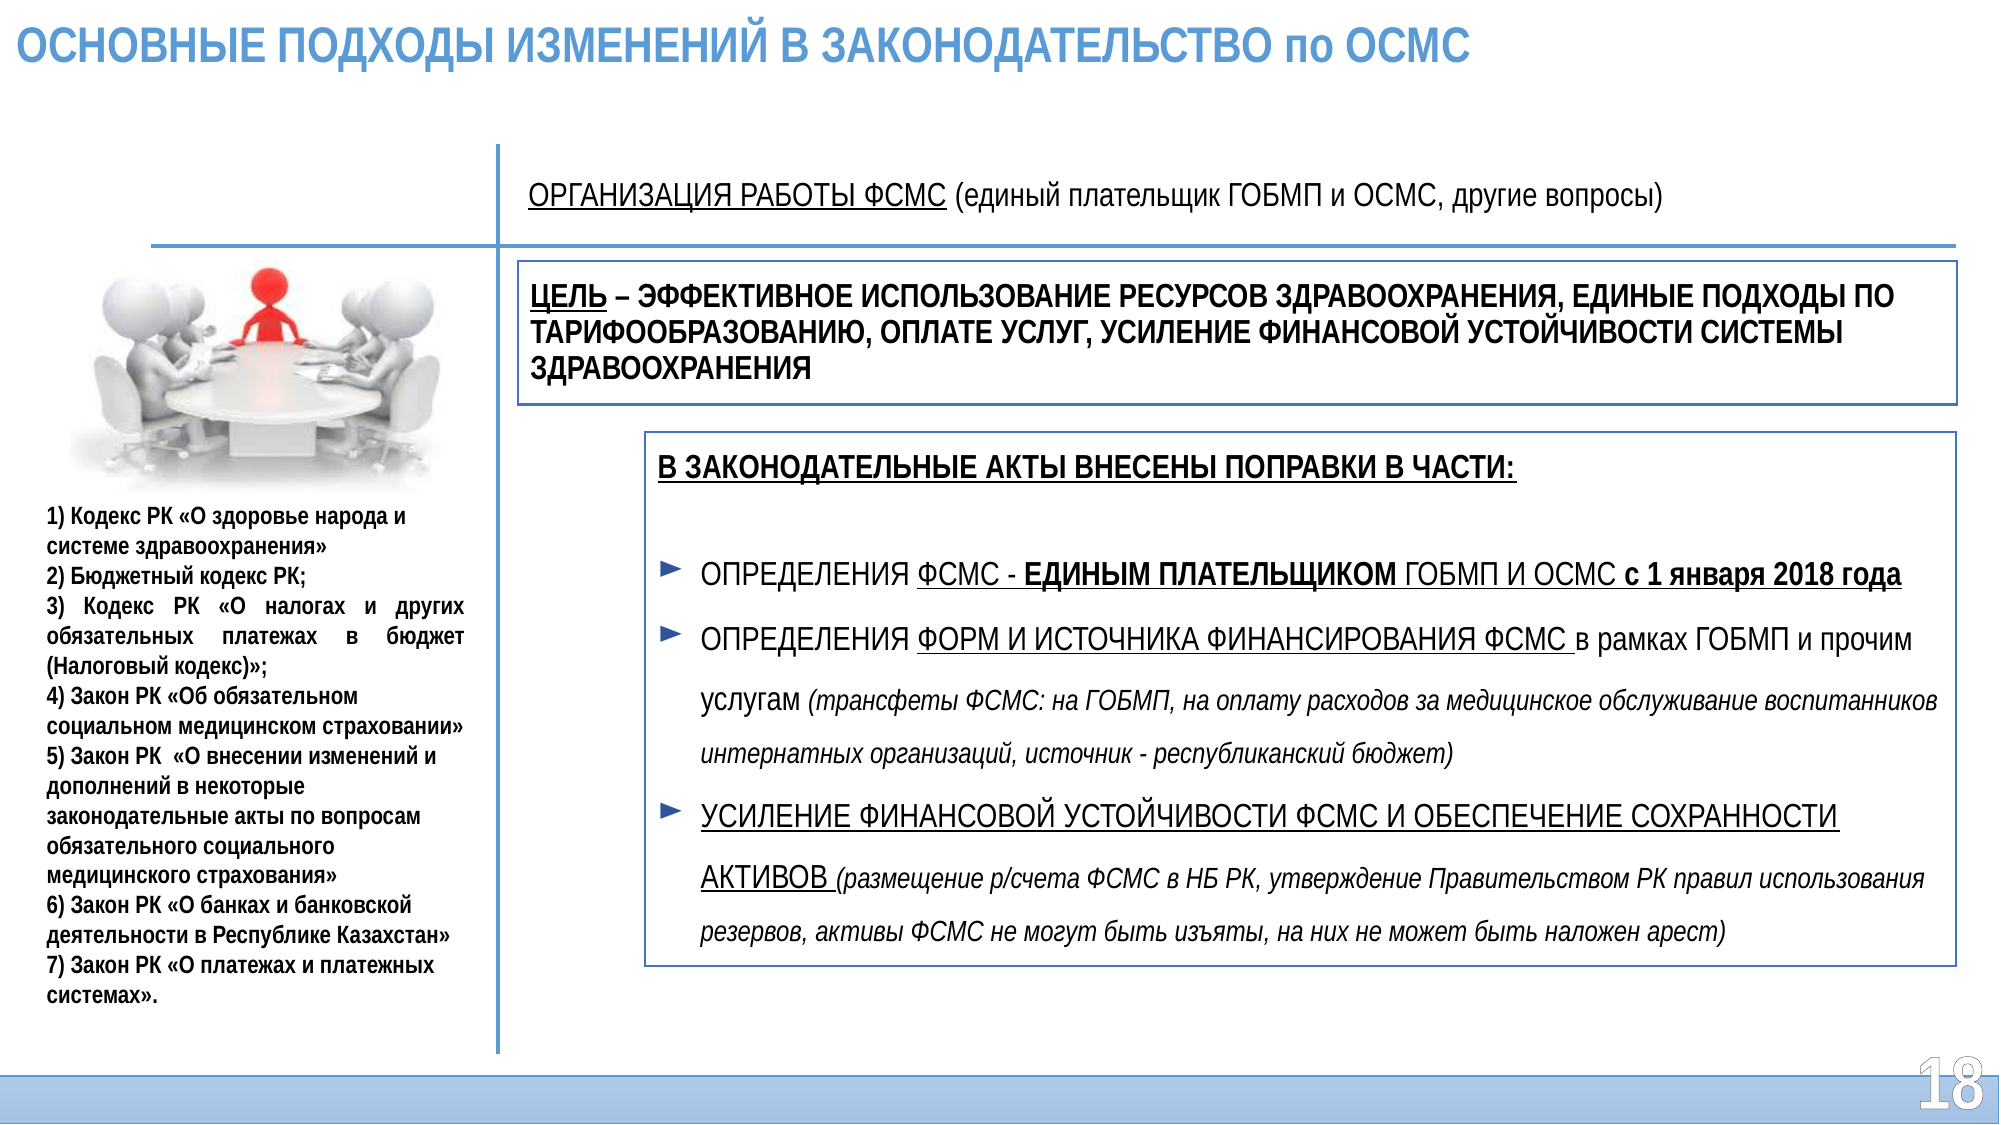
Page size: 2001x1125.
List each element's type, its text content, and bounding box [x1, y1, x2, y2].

text_box ОРГАНИЗАЦИЯ РАБОТЫ ФСМС (единый плательщик ГОБМП и ОСМС, другие вопросы) [513, 170, 1915, 221]
picture [70, 260, 442, 495]
text_box ЦЕЛЬ – ЭФФЕКТИВНОЕ ИСПОЛЬЗОВАНИЕ РЕСУРСОВ ЗДРАВООХРАНЕНИЯ, ЕДИНЫЕ ПОДХОДЫ ПО ТАРИФООБРАЗОВАНИЮ, ОПЛАТЕ УСЛУГ, УСИЛЕНИЕ ФИНАНСОВОЙ УСТОЙЧИВОСТИ СИСТЕМЫ ЗДРАВООХРАНЕНИЯ [517, 260, 1958, 406]
text_box ОСНОВНЫЕ ПОДХОДЫ ИЗМЕНЕНИЙ В ЗАКОНОДАТЕЛЬСТВО по ОСМС [1, 5, 1826, 80]
slide_number 18 [1868, 1048, 2000, 1109]
text_box В ЗАКОНОДАТЕЛЬНЫЕ АКТЫ ВНЕСЕНЫ ПОПРАВКИ В ЧАСТИ: ОПРЕДЕЛЕНИЯ ФСМС - ЕДИНЫМ ПЛАТЕЛЬЩИКОМ ГОБМП И ОСМС с 1 января 2018 года ОПРЕДЕЛЕНИЯ ФОРМ И ИСТОЧНИКА ФИНАНСИРОВАНИЯ ФСМС в рамках ГОБМП и прочим услугам (трансфеты ФСМС: на ГОБМП, на оплату расходов за медицинское обслуживание воспитанников интернатных организаций, источник - республиканский бюджет) УСИЛЕНИЕ ФИНАНСОВОЙ УСТОЙЧИВОСТИ ФСМС И ОБЕСПЕЧЕНИЕ СОХРАННОСТИ АКТИВОВ (размещение р/счета ФСМС в НБ РК, утверждение Правительством РК правил использования резервов, активы ФСМС не могут быть изъяты, на них не может быть наложен арест) [644, 431, 1957, 967]
text_box 1) Кодекс РК «О здоровье народа и системе здравоохранения» 2) Бюджетный кодекс РК; 3) Кодекс РК «О налогах и других обязательных платежах в бюджет (Налоговый кодекс)»; 4) Закон РК «Об обязательном социальном медицинском страховании» 5) Закон РК «О внесении изменений и дополнений в некоторые законодательные акты по вопросам обязательного социального медицинского страхования» 6) Закон РК «О банках и банковской деятельности в Республике Казахстан» 7) Закон РК «О платежах и платежных системах». [31, 492, 481, 1083]
text_box [0, 1075, 1999, 1124]
